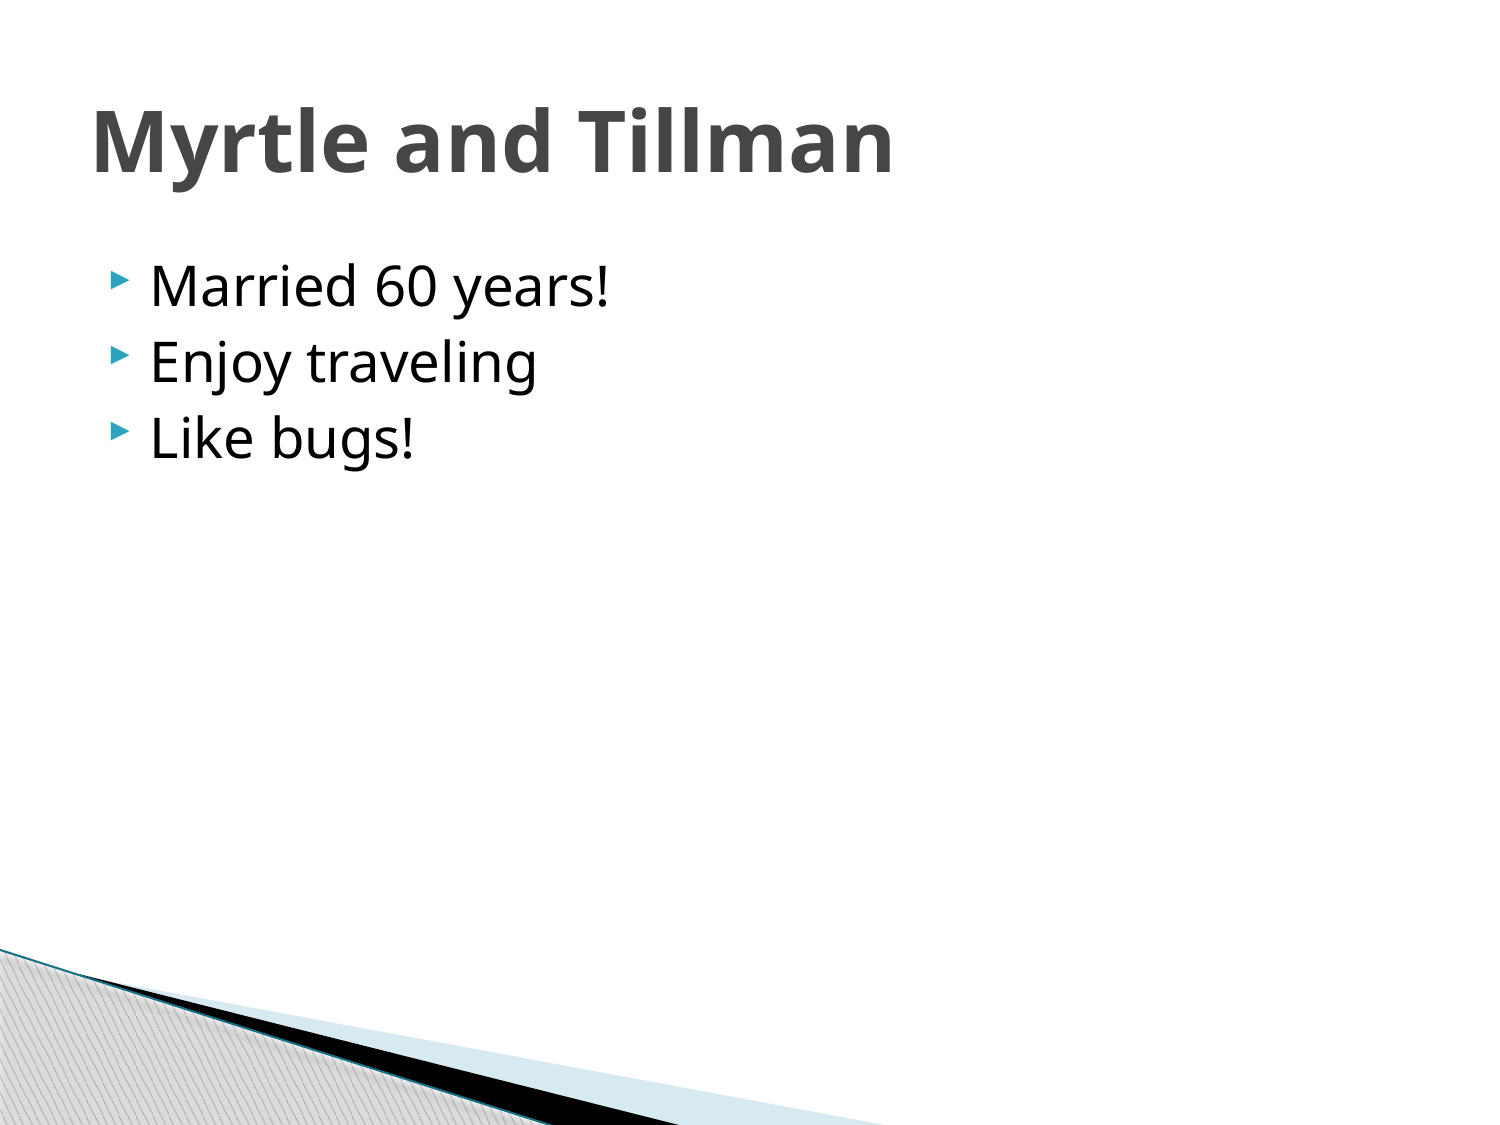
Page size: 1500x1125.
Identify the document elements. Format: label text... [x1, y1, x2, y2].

title Myrtle and Tillman [75, 45, 1425, 233]
list Married 60 years! Enjoy traveling Like bugs! [75, 243, 1425, 986]
